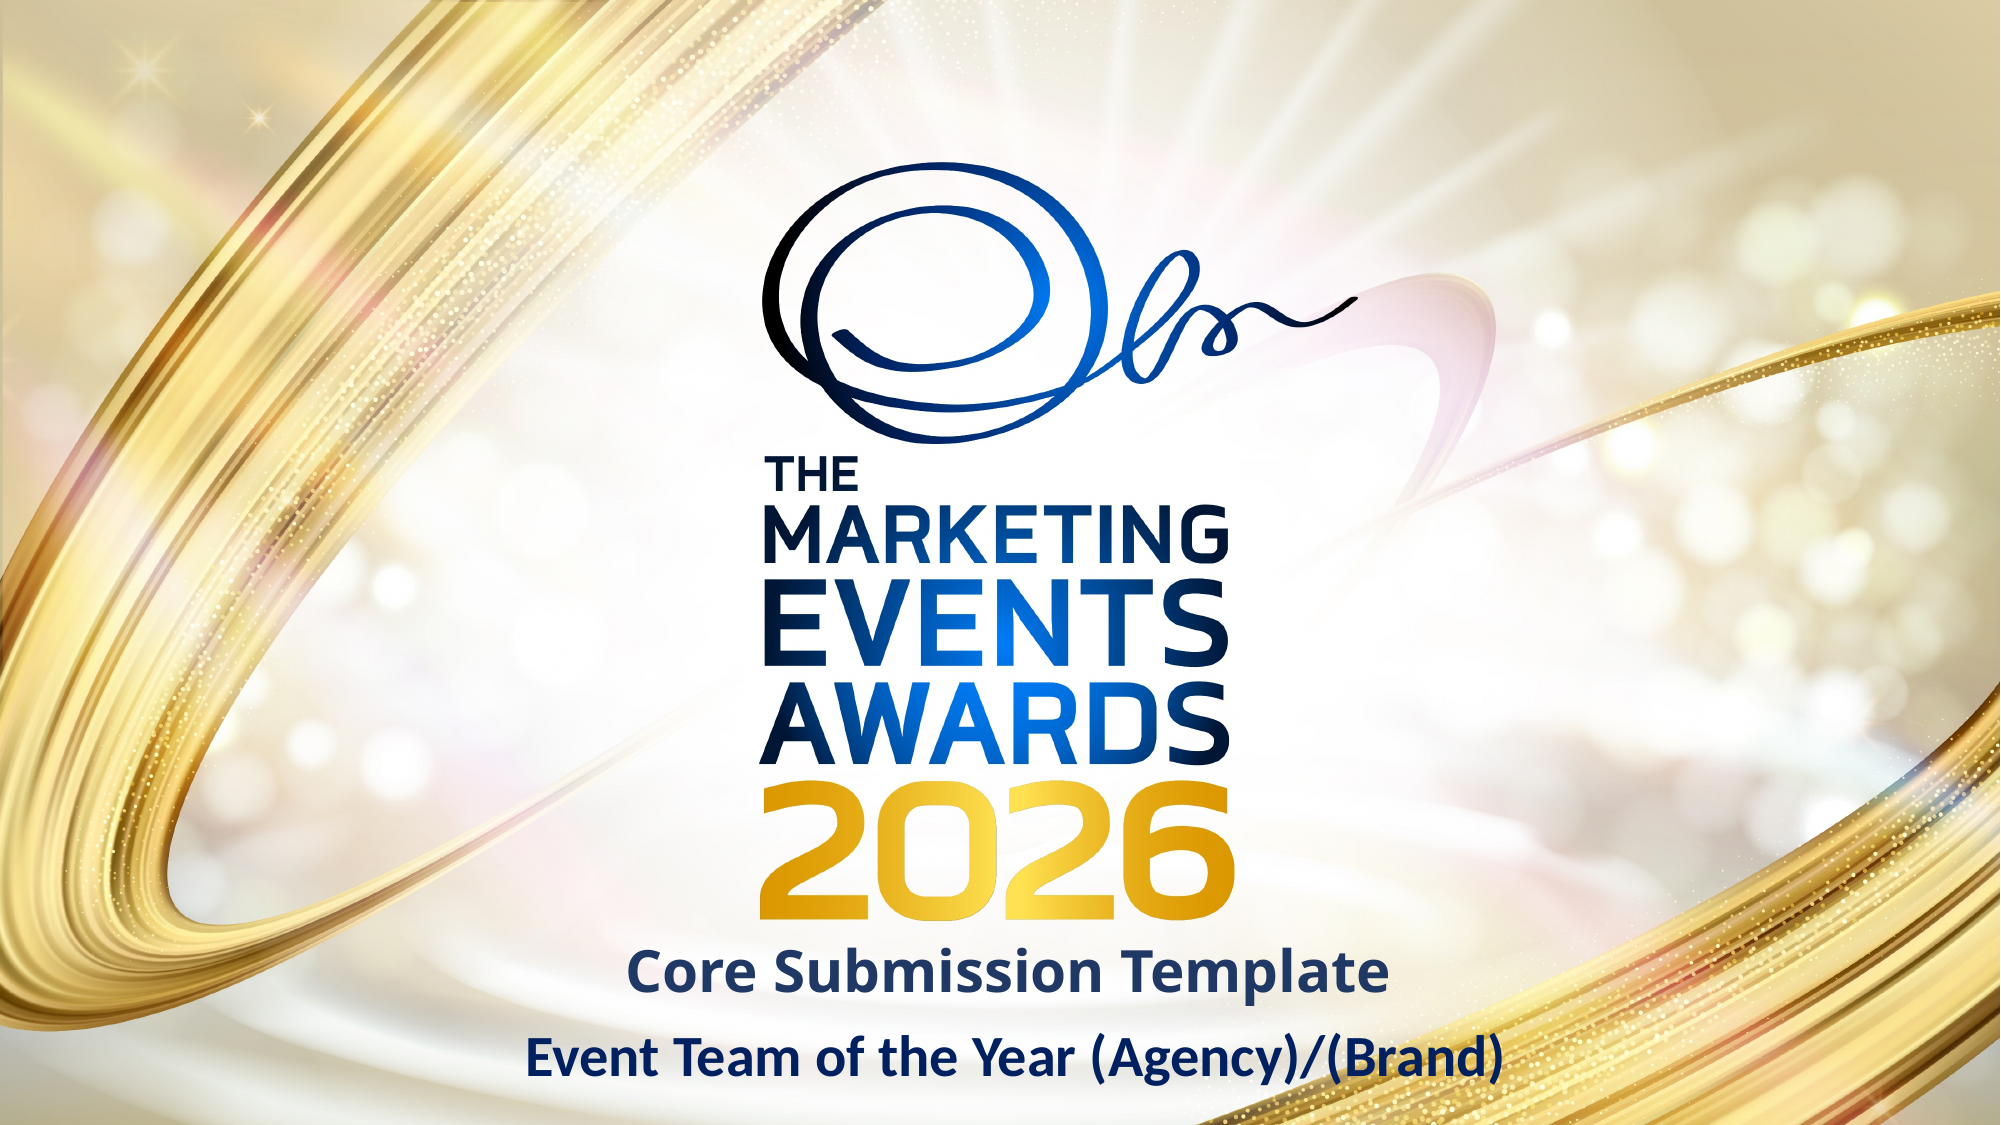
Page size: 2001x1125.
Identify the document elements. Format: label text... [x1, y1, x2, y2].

picture [0, 0, 2000, 1125]
subtitle Core Submission Template Event Team of the Year (Agency)/(Brand) [266, 934, 1766, 1125]
